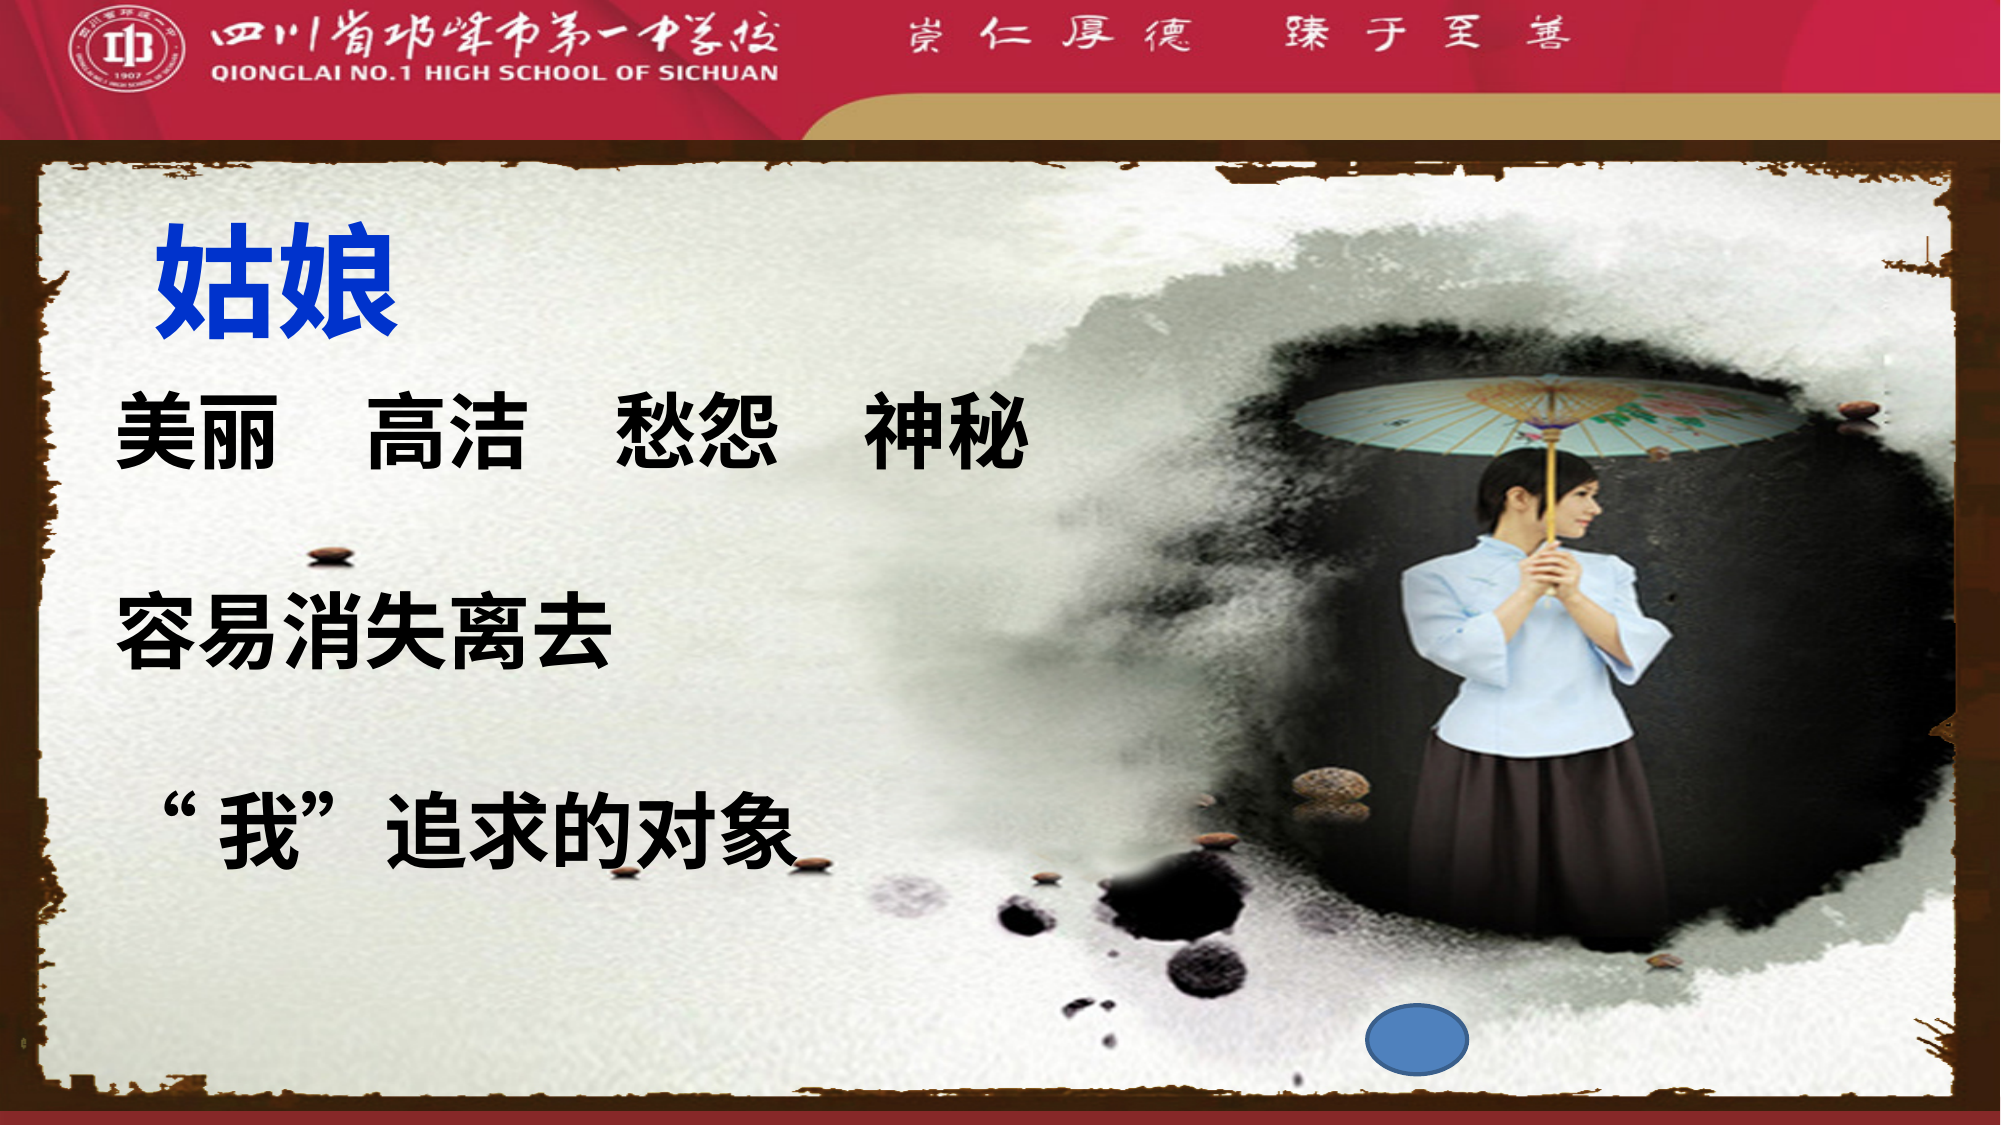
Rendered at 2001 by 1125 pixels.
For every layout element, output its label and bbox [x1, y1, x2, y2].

list [0, 140, 2000, 1111]
picture [0, 0, 2001, 1125]
